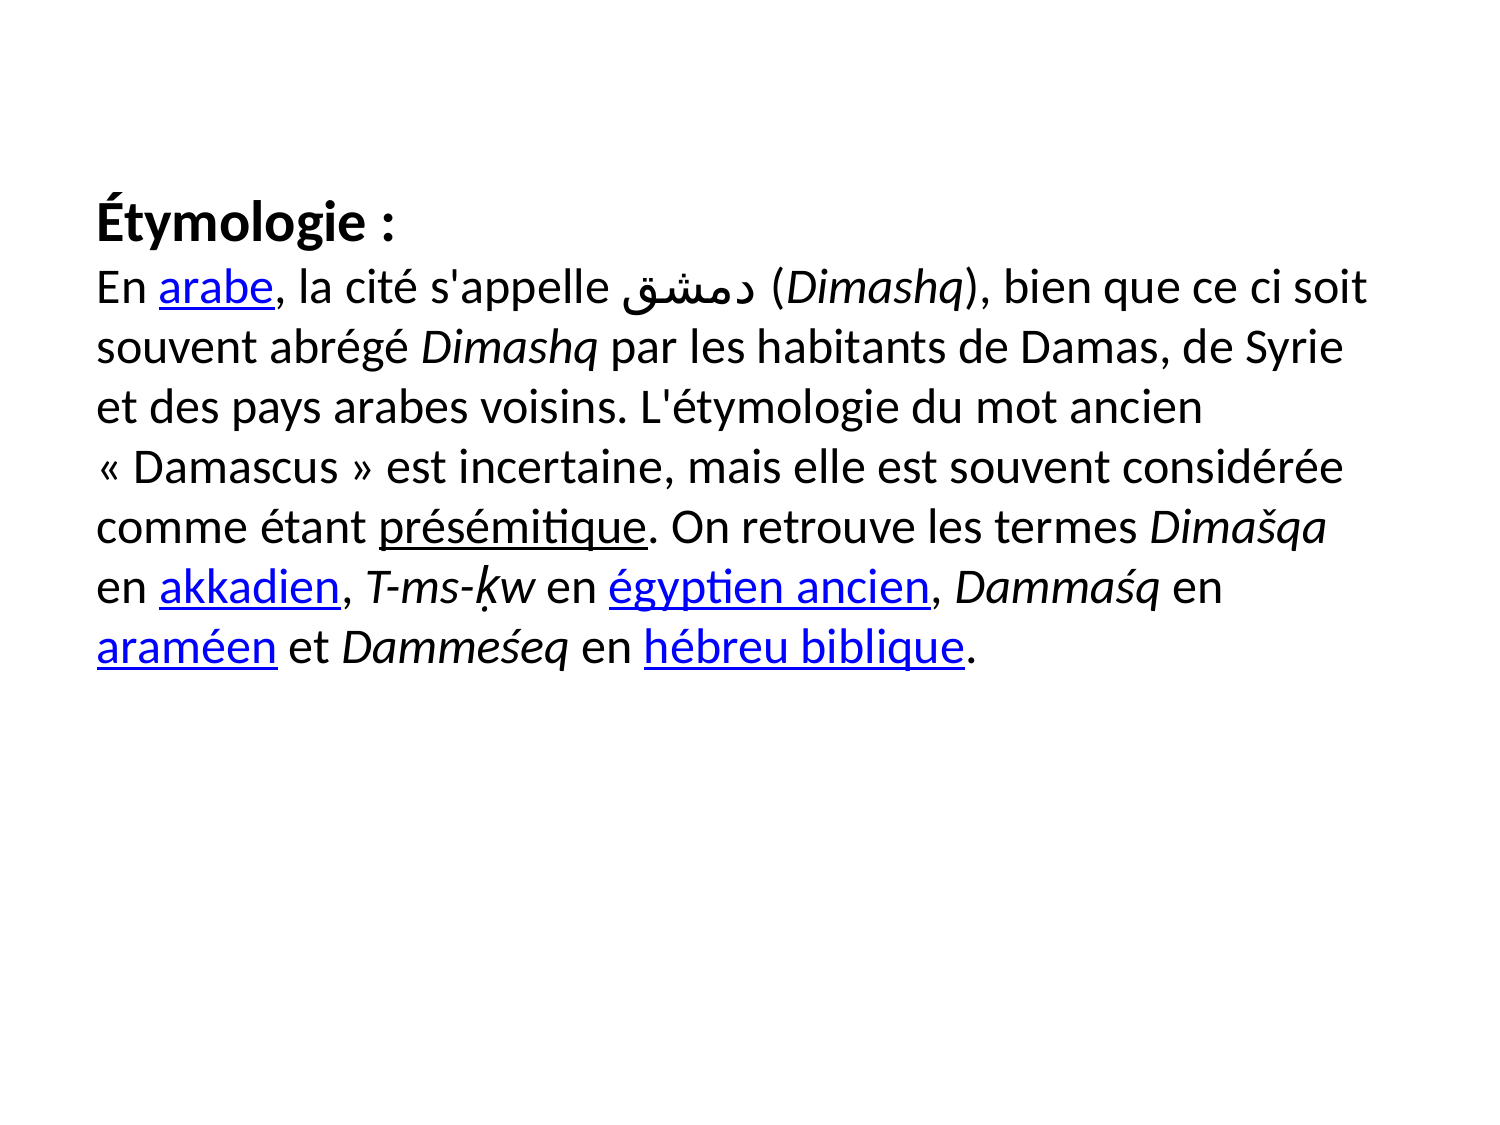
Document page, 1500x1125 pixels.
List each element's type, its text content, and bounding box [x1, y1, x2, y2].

text_box Étymologie : En arabe, la cité s'appelle دمشق (Dimashq), bien que ce ci soit souvent abrégé Dimashq par les habitants de Damas, de Syrie et des pays arabes voisins. L'étymologie du mot ancien « Damascus » est incertaine, mais elle est souvent considérée comme étant présémitique. On retrouve les termes Dimašqa en akkadien, T-ms-ḳw en égyptien ancien, Dammaśq en araméen et Dammeśeq en hébreu biblique. [82, 175, 1383, 681]
